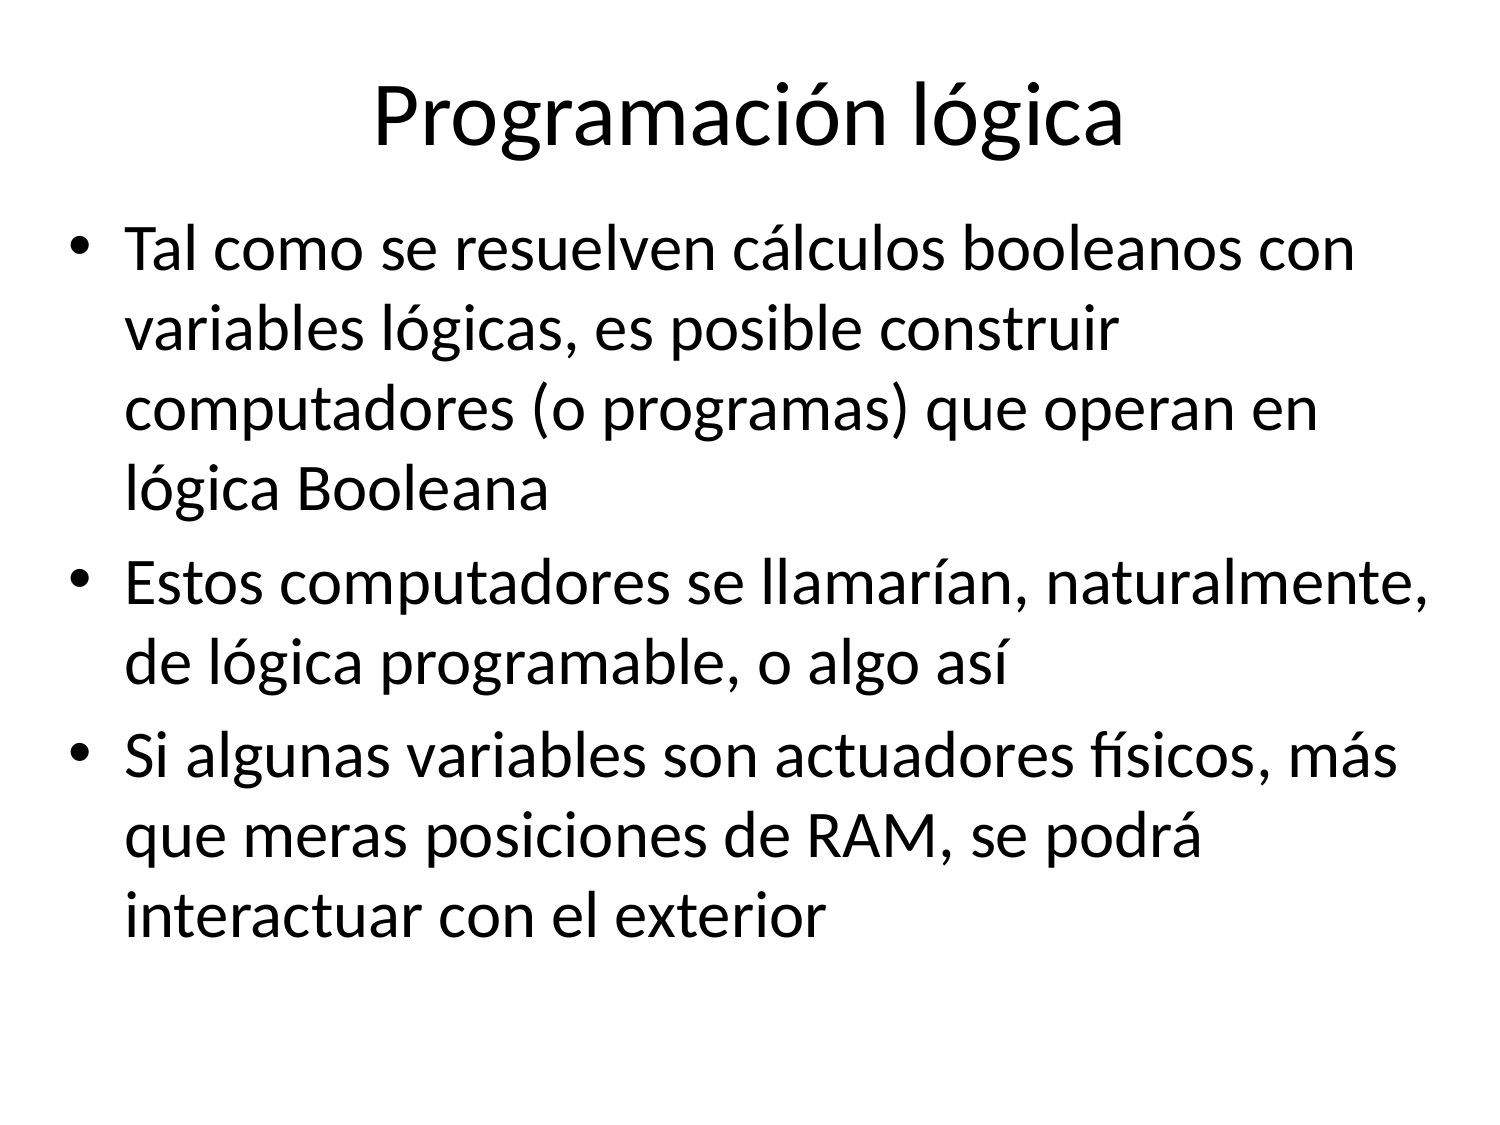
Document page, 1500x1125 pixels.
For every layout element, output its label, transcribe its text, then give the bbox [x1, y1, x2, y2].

title Programación lógica [75, 45, 1425, 173]
list Tal como se resuelven cálculos booleanos con variables lógicas, es posible construir computadores (o programas) que operan en lógica Booleana Estos computadores se llamarían, naturalmente, de lógica programable, o algo así Si algunas variables son actuadores físicos, más que meras posiciones de RAM, se podrá interactuar con el exterior [53, 196, 1500, 1059]
